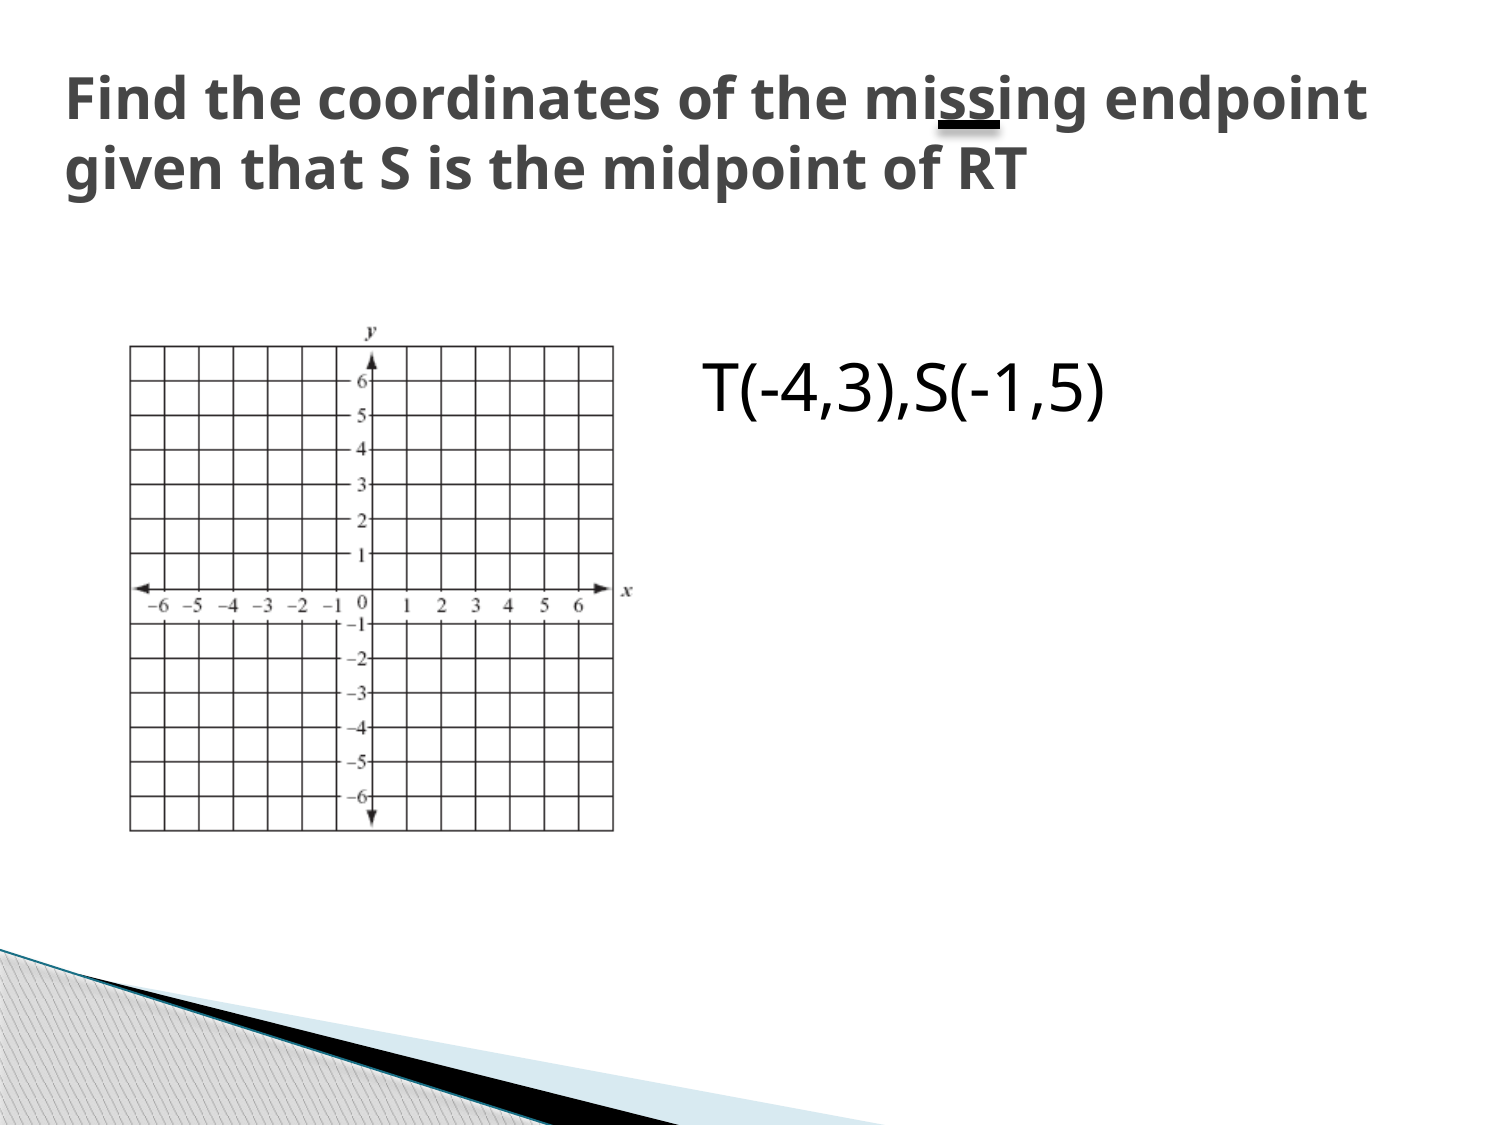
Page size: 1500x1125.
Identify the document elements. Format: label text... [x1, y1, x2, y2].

title Find the coordinates of the missing endpoint given that S is the midpoint of RT [50, 37, 1400, 225]
text_box T(-4,3),S(-1,5) [687, 337, 1350, 433]
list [124, 324, 637, 835]
